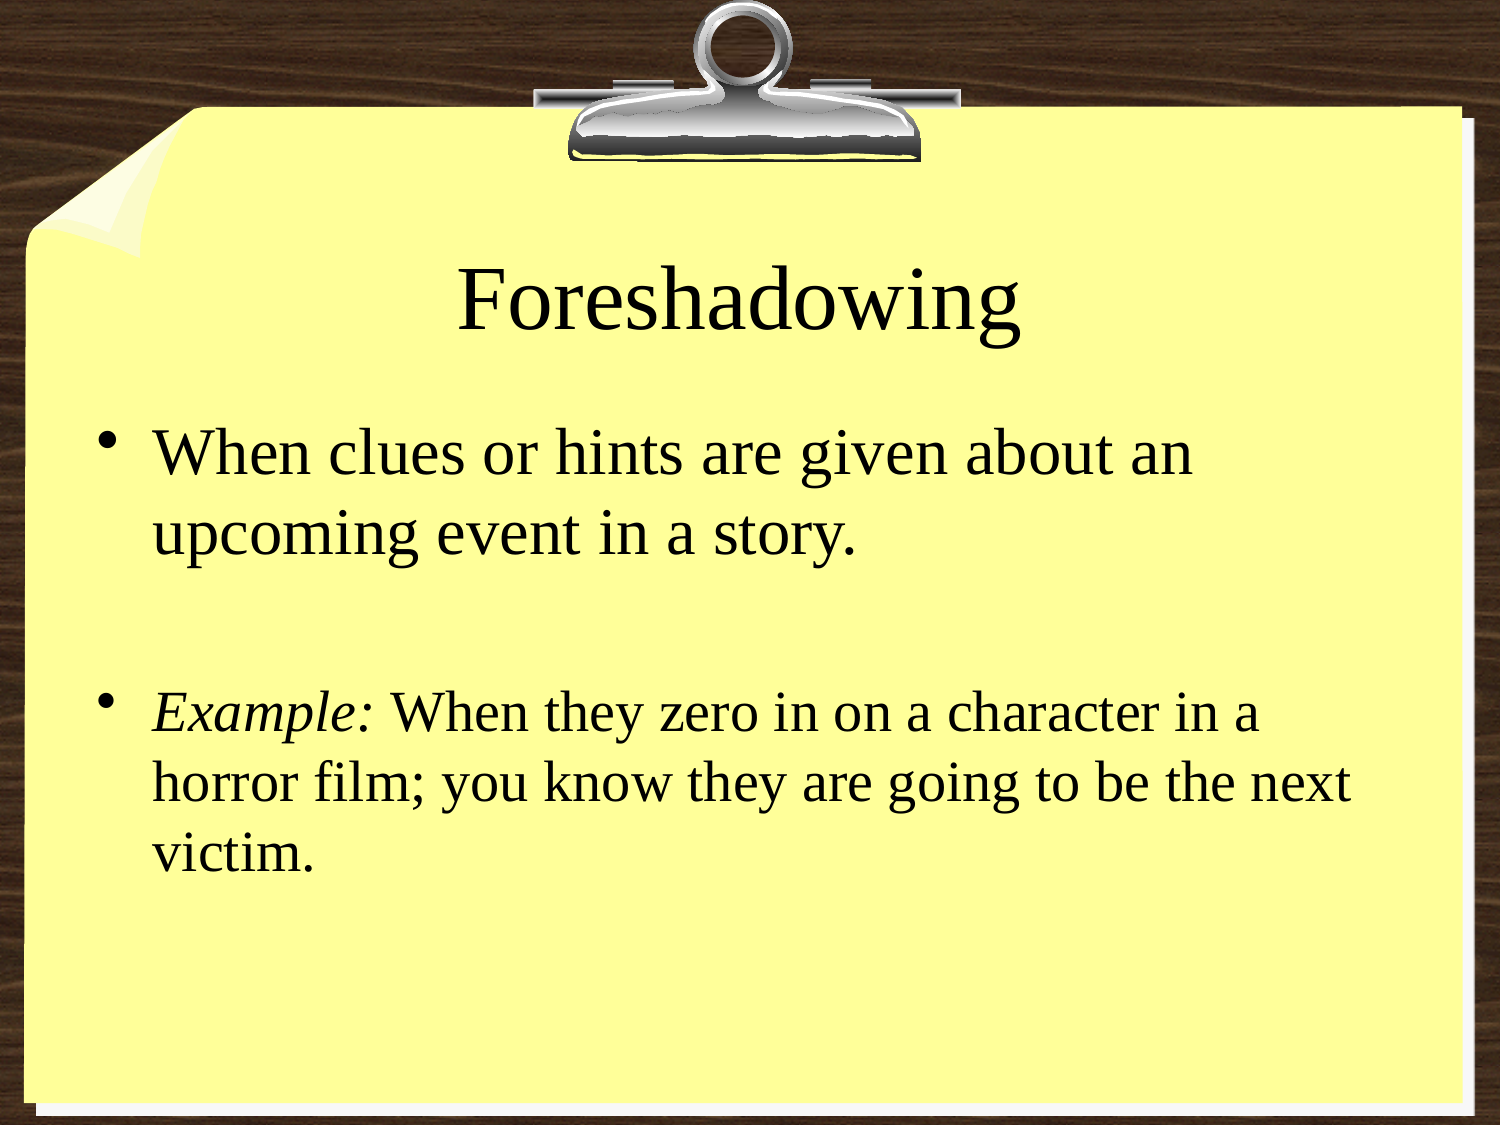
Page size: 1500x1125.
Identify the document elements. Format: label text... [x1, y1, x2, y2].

picture [0, 0, 1500, 1125]
picture [710, 15, 775, 78]
list When clues or hints are given about an upcoming event in a story. Example: When they zero in on a character in a horror film; you know they are going to be the next victim. [80, 400, 1405, 976]
title Foreshadowing [77, 199, 1403, 388]
